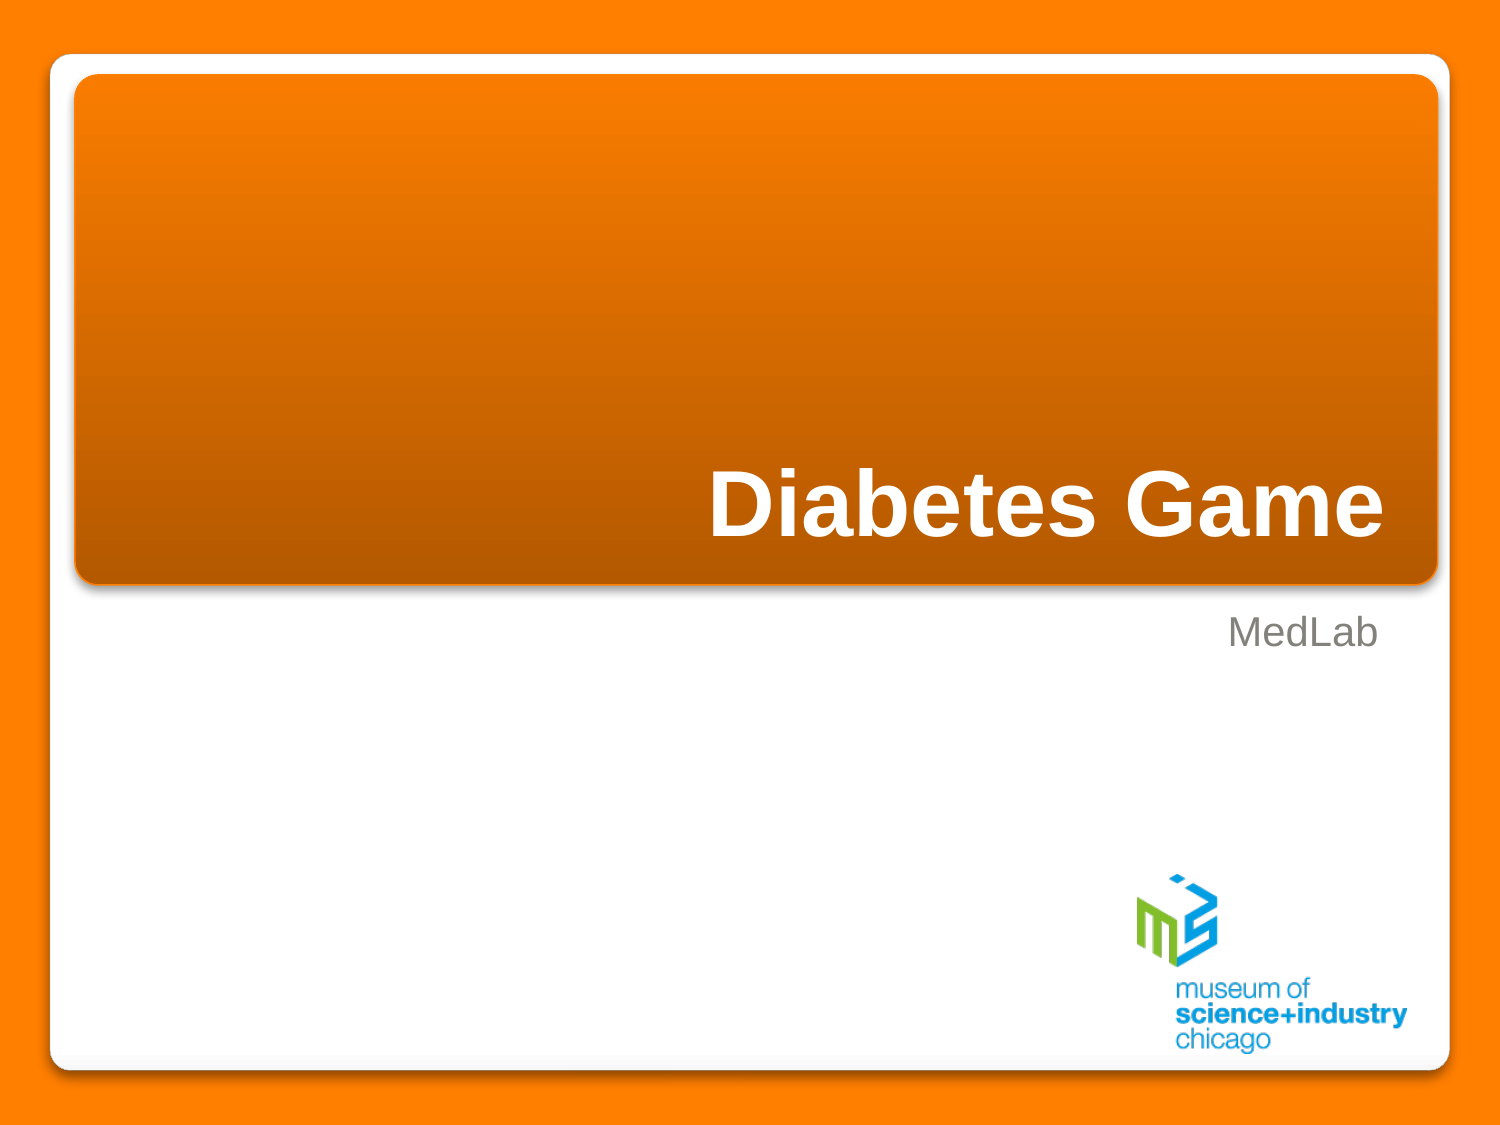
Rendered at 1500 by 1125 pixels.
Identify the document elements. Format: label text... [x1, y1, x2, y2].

title Diabetes Game [118, 262, 1394, 563]
picture [1137, 874, 1407, 1054]
subtitle MedLab [118, 604, 1394, 755]
